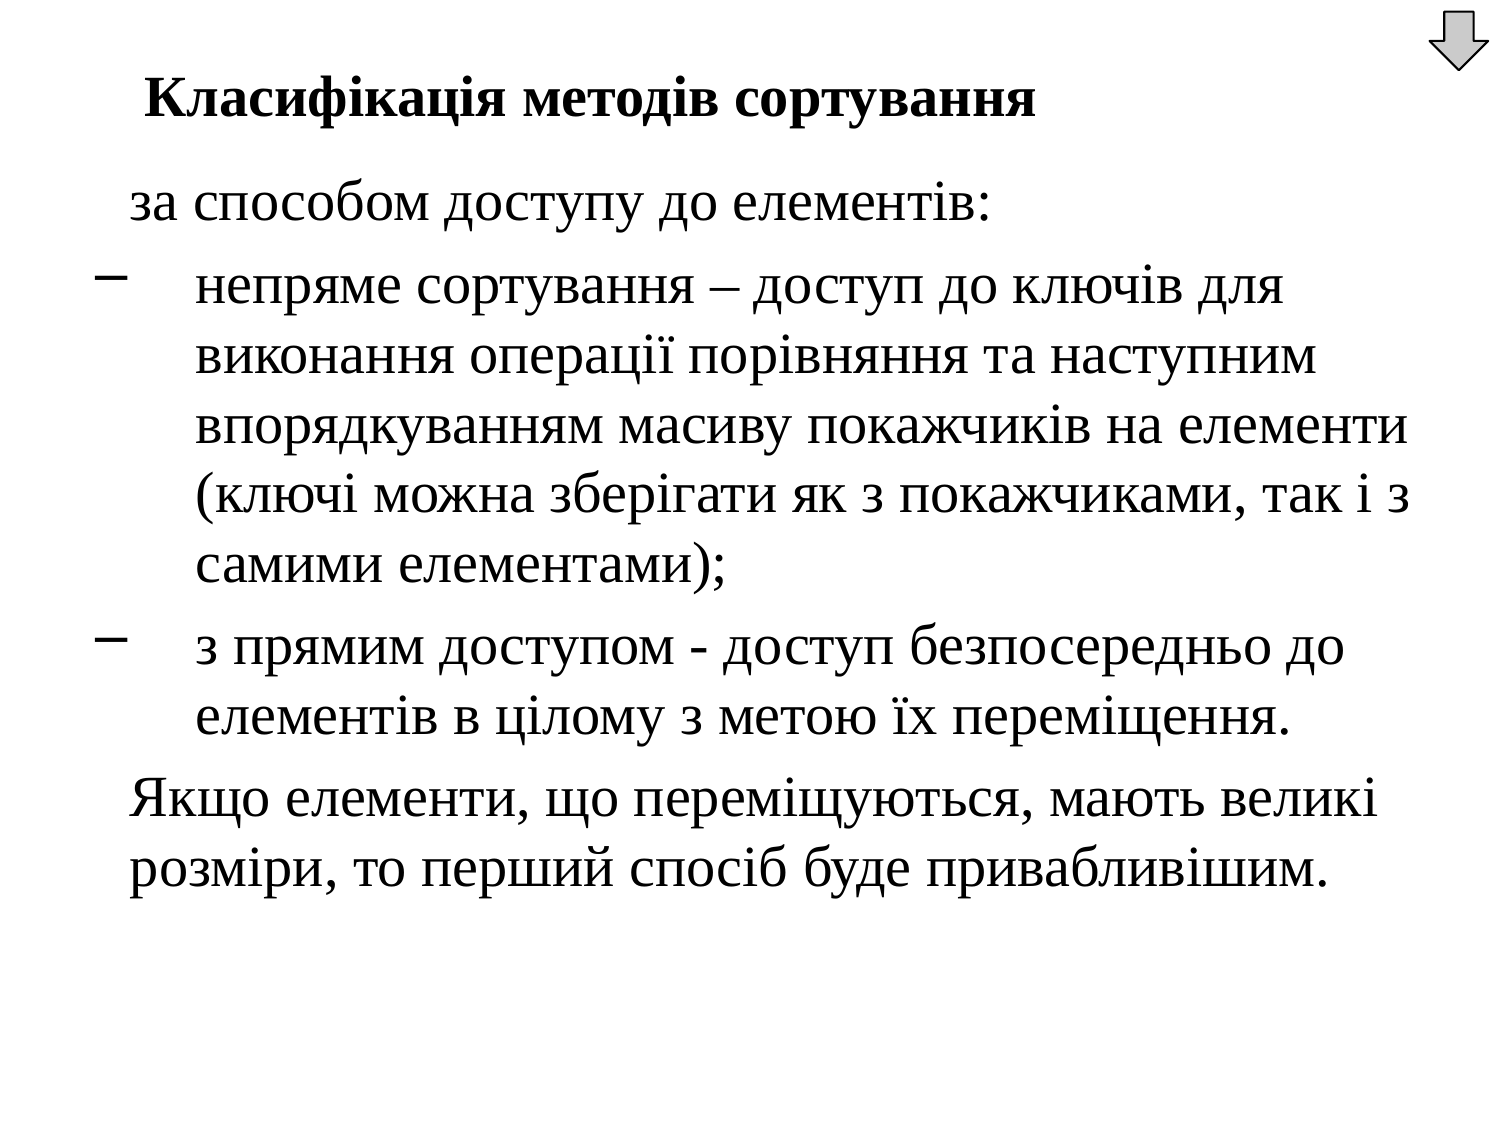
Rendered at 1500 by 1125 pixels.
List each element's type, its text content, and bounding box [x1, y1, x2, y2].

text_box [1429, 11, 1489, 71]
list Класифікація методів сортування за способом доступу до елементів: непряме сортування – доступ до ключів для виконання операції порівняння та наступним впорядкуванням масиву покажчиків на елементи (ключі можна зберігати як з покажчиками, так і з самими елементами); з прямим доступом - доступ безпосередньо до елементів в цілому з метою їх переміщення. Якщо елементи, що переміщуються, мають великі розміри, то перший спосіб буде привабливішим. [0, 58, 1500, 1125]
